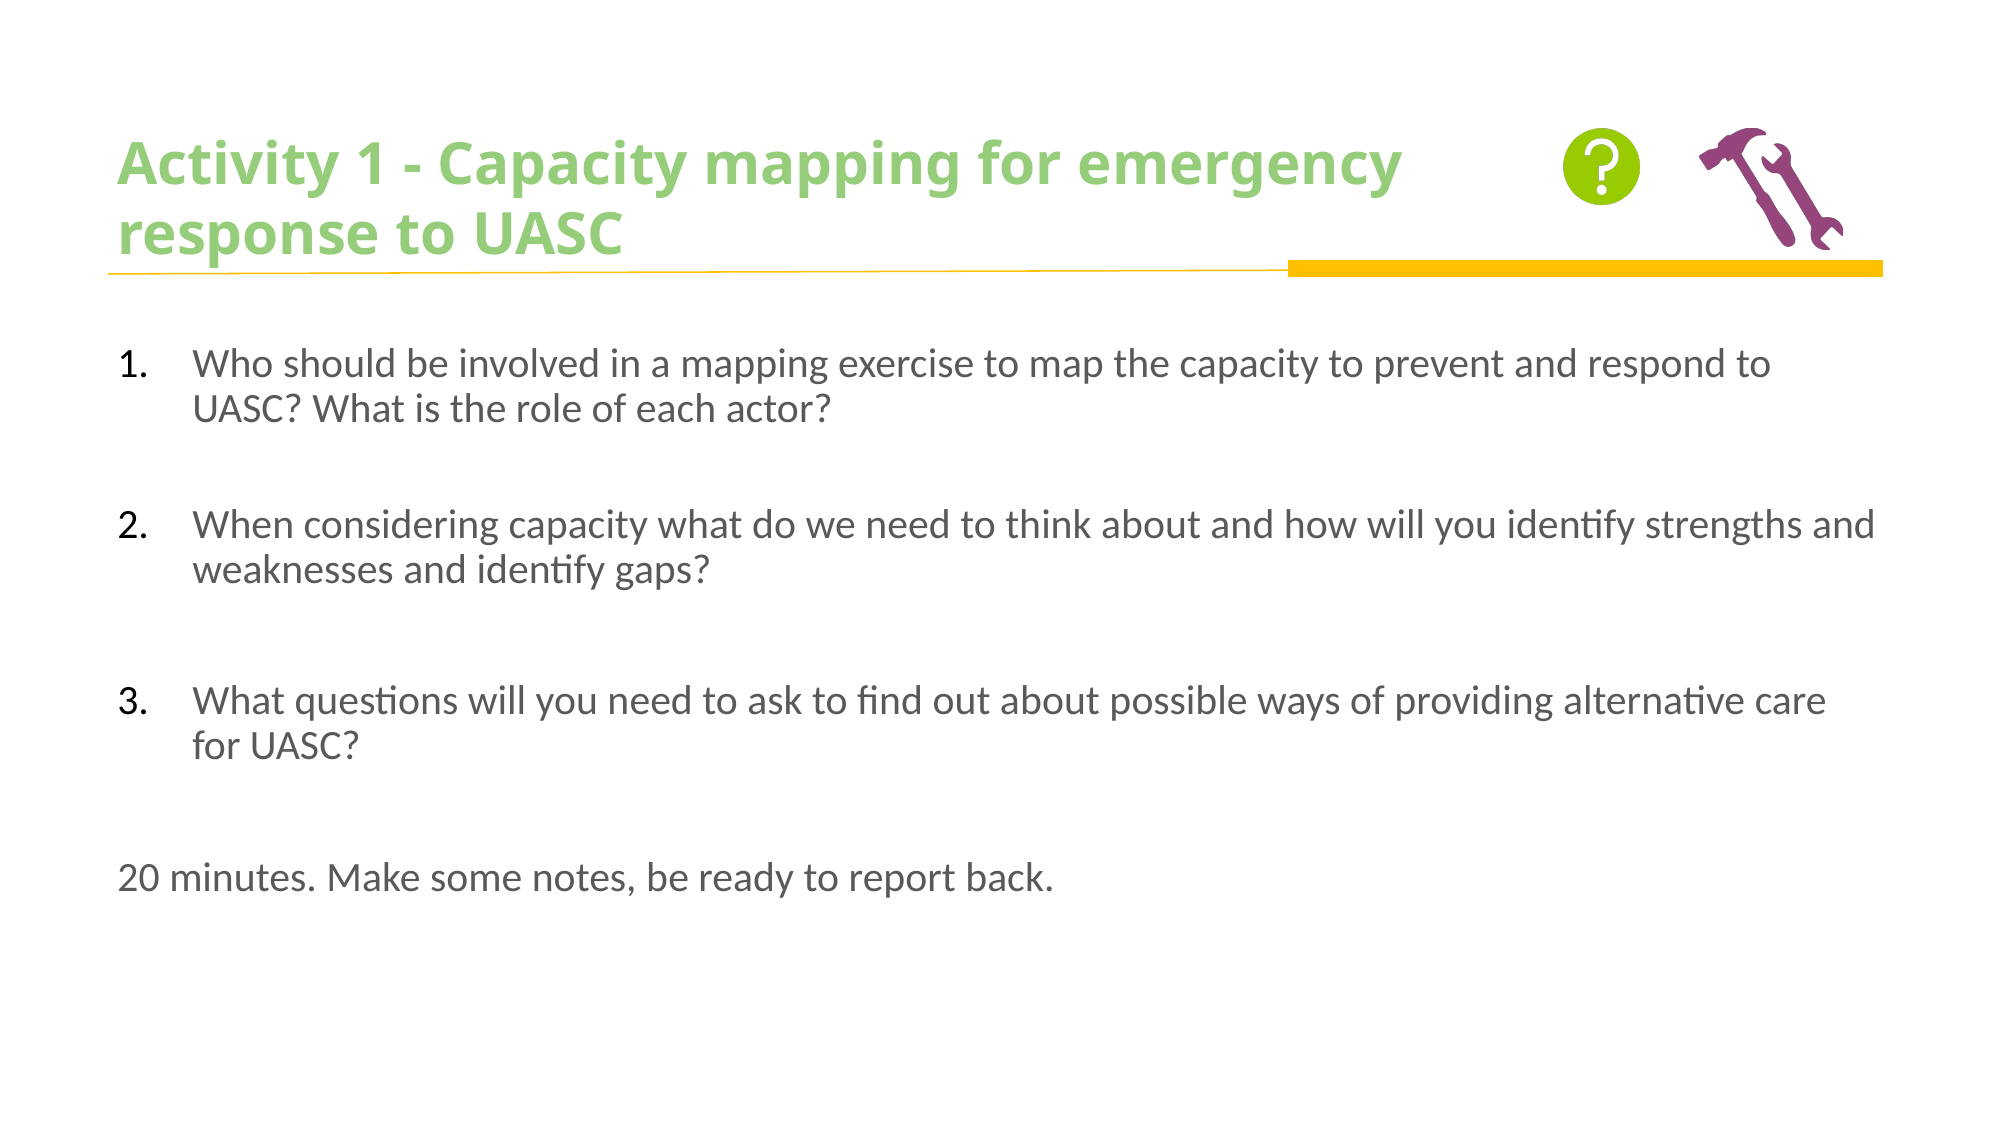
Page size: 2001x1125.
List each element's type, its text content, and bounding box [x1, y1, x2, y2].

text_box Who should be involved in a mapping exercise to map the capacity to prevent and respond to UASC? What is the role of each actor? When considering capacity what do we need to think about and how will you identify strengths and weaknesses and identify gaps? What questions will you need to ask to find out about possible ways of providing alternative care for UASC? 20 minutes. Make some notes, be ready to report back. [102, 333, 1893, 1031]
picture [1553, 118, 1650, 215]
text_box Activity 1 - Capacity mapping for emergency response to UASC [102, 118, 1567, 274]
picture [1698, 128, 1843, 251]
